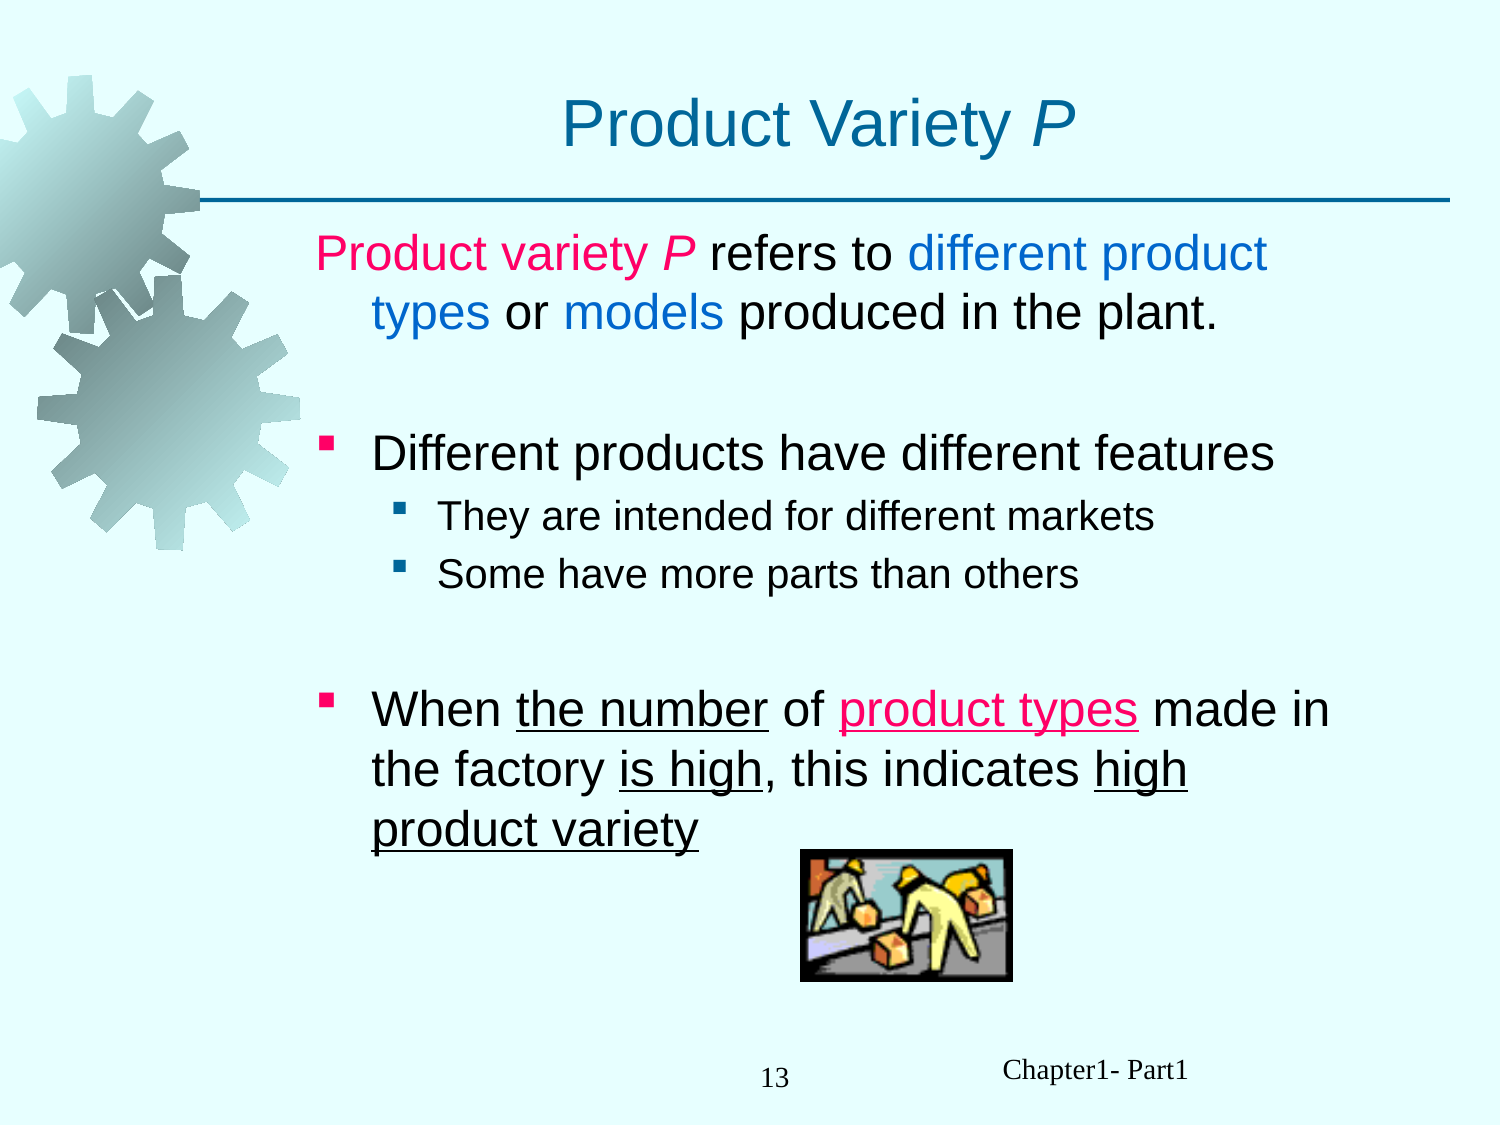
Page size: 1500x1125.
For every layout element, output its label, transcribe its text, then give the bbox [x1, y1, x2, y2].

list Product variety P refers to different product types or models produced in the plant. Different products have different features They are intended for different markets Some have more parts than others When the number of product types made in the factory is high, this indicates high product variety [299, 212, 1376, 1001]
slide_number 13 [599, 1050, 951, 1125]
footer Chapter1- Part1 [987, 1042, 1463, 1122]
picture [799, 849, 1013, 983]
title Product Variety P [185, 35, 1452, 169]
